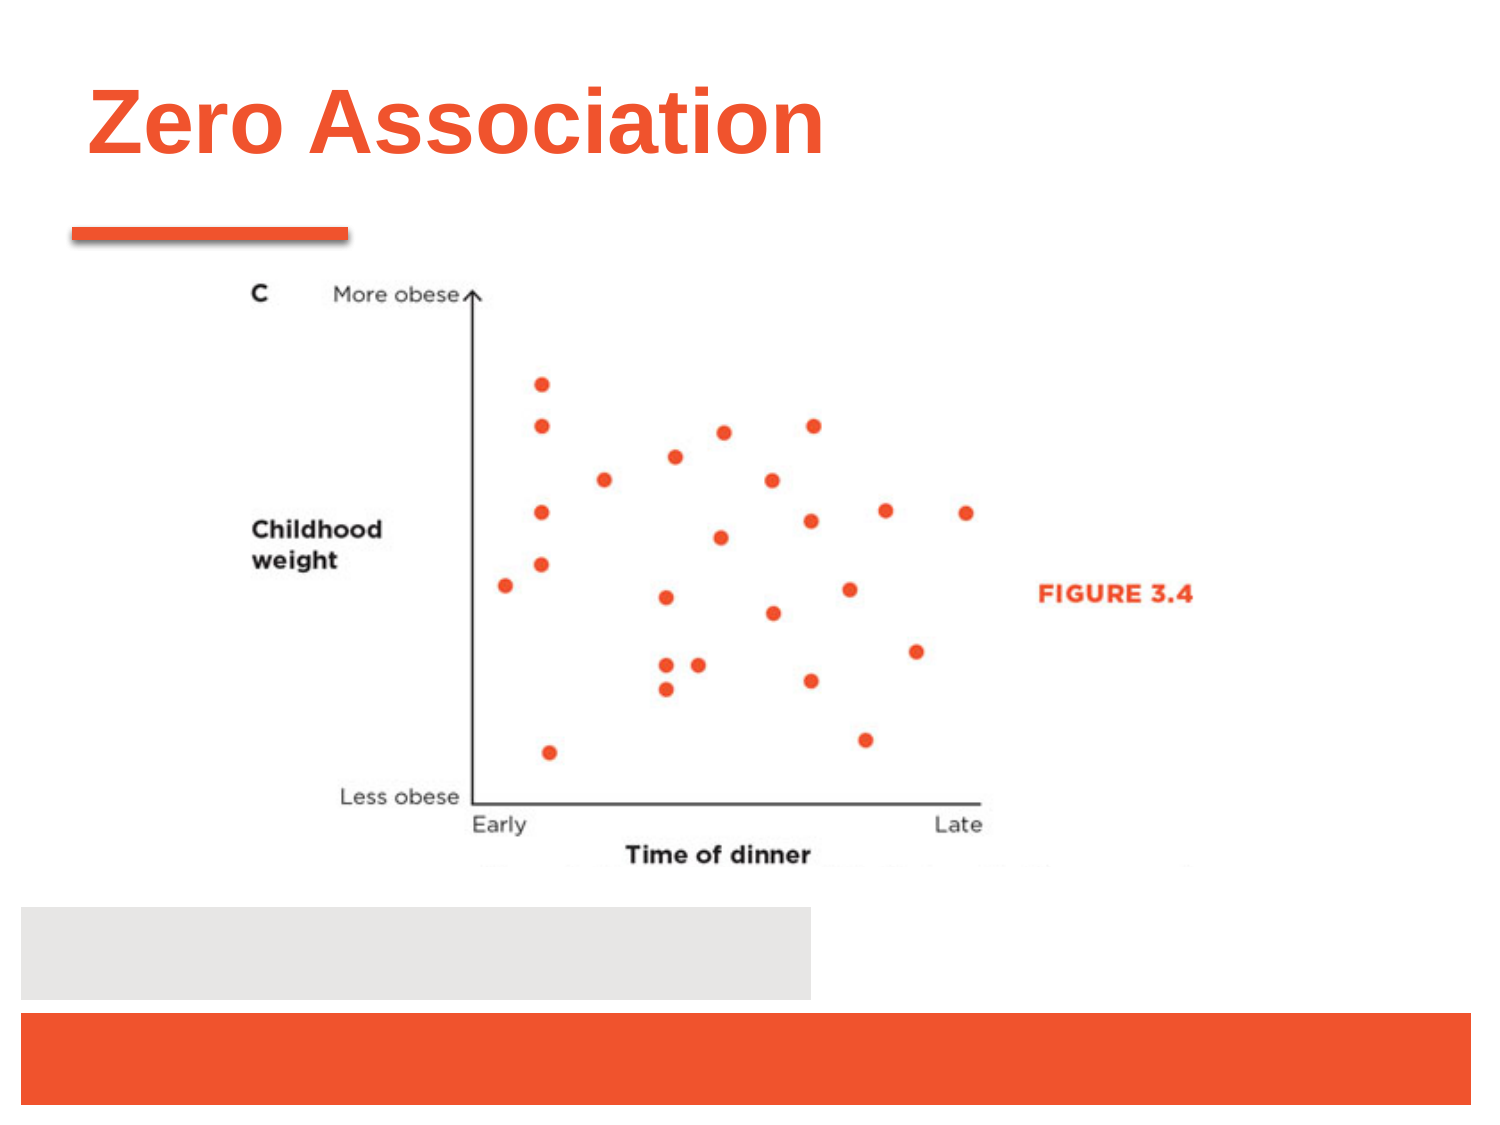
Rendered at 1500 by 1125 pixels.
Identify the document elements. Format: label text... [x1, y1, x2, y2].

title Zero Association [72, 23, 1467, 211]
picture [208, 268, 1236, 867]
